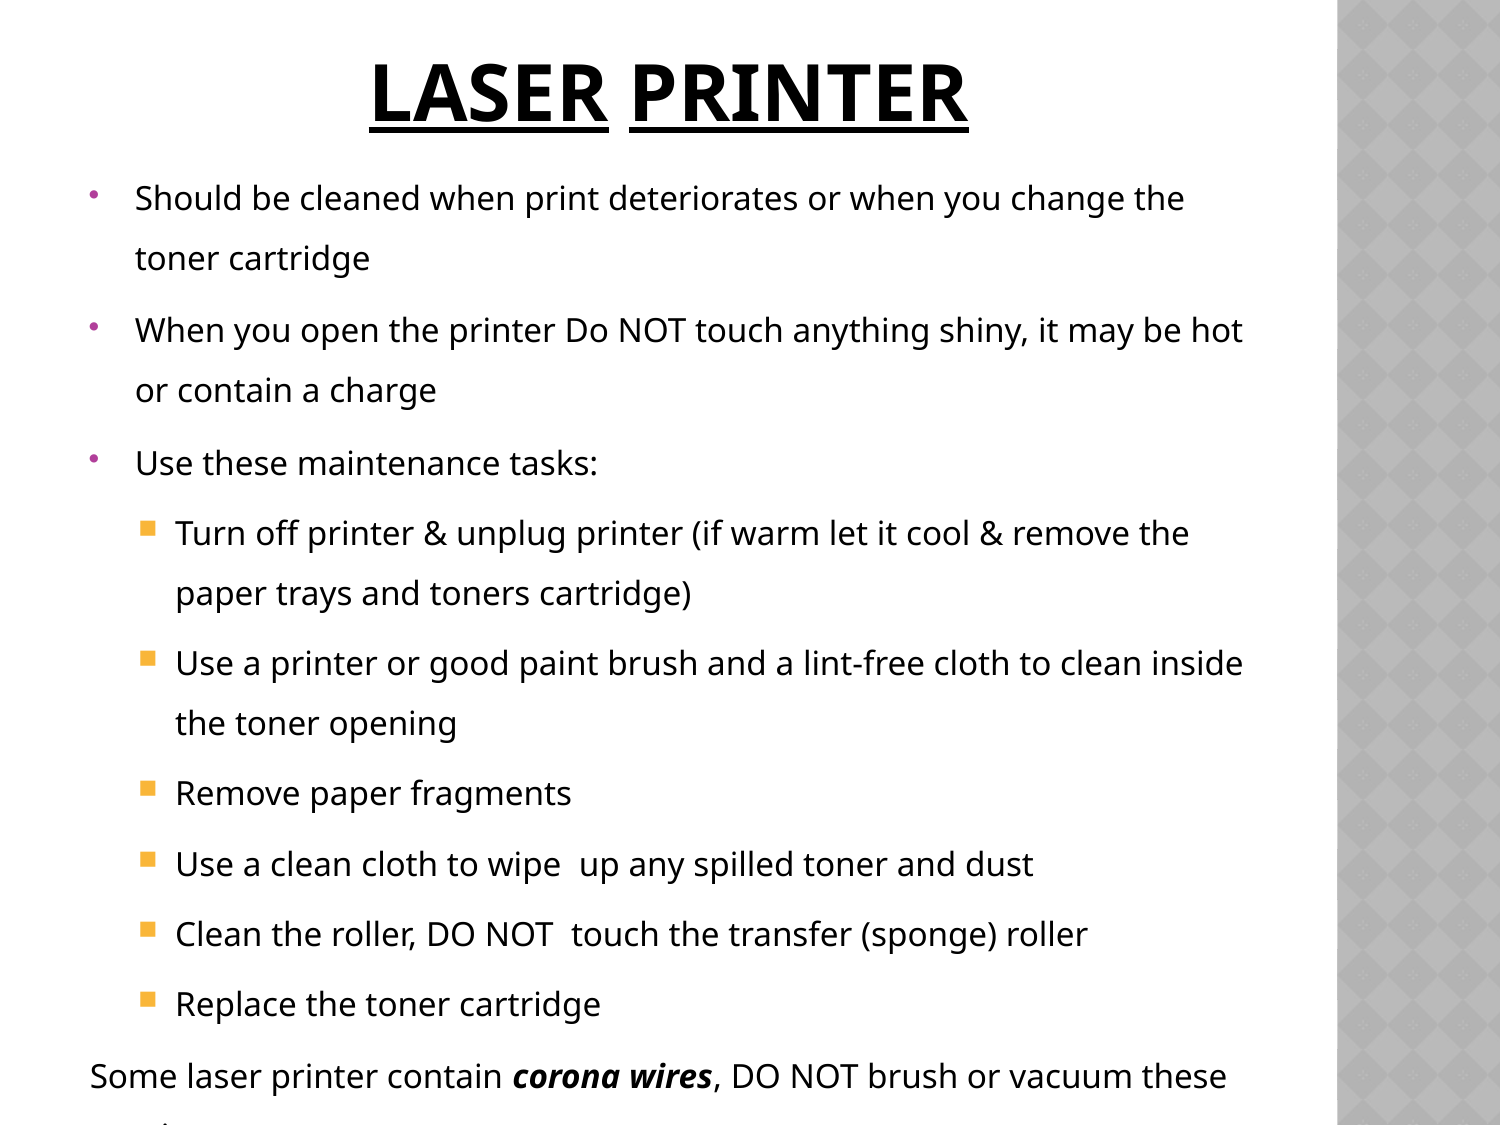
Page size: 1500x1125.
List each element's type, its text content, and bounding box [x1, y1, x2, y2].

list Should be cleaned when print deteriorates or when you change the toner cartridge When you open the printer Do NOT touch anything shiny, it may be hot or contain a charge Use these maintenance tasks: Turn off printer & unplug printer (if warm let it cool & remove the paper trays and toners cartridge) Use a printer or good paint brush and a lint-free cloth to clean inside the toner opening Remove paper fragments Use a clean cloth to wipe up any spilled toner and dust Clean the roller, DO NOT touch the transfer (sponge) roller Replace the toner cartridge Some laser printer contain corona wires, DO NOT brush or vacuum these wires. [75, 149, 1263, 1059]
title Laser Printer [75, 24, 1263, 138]
